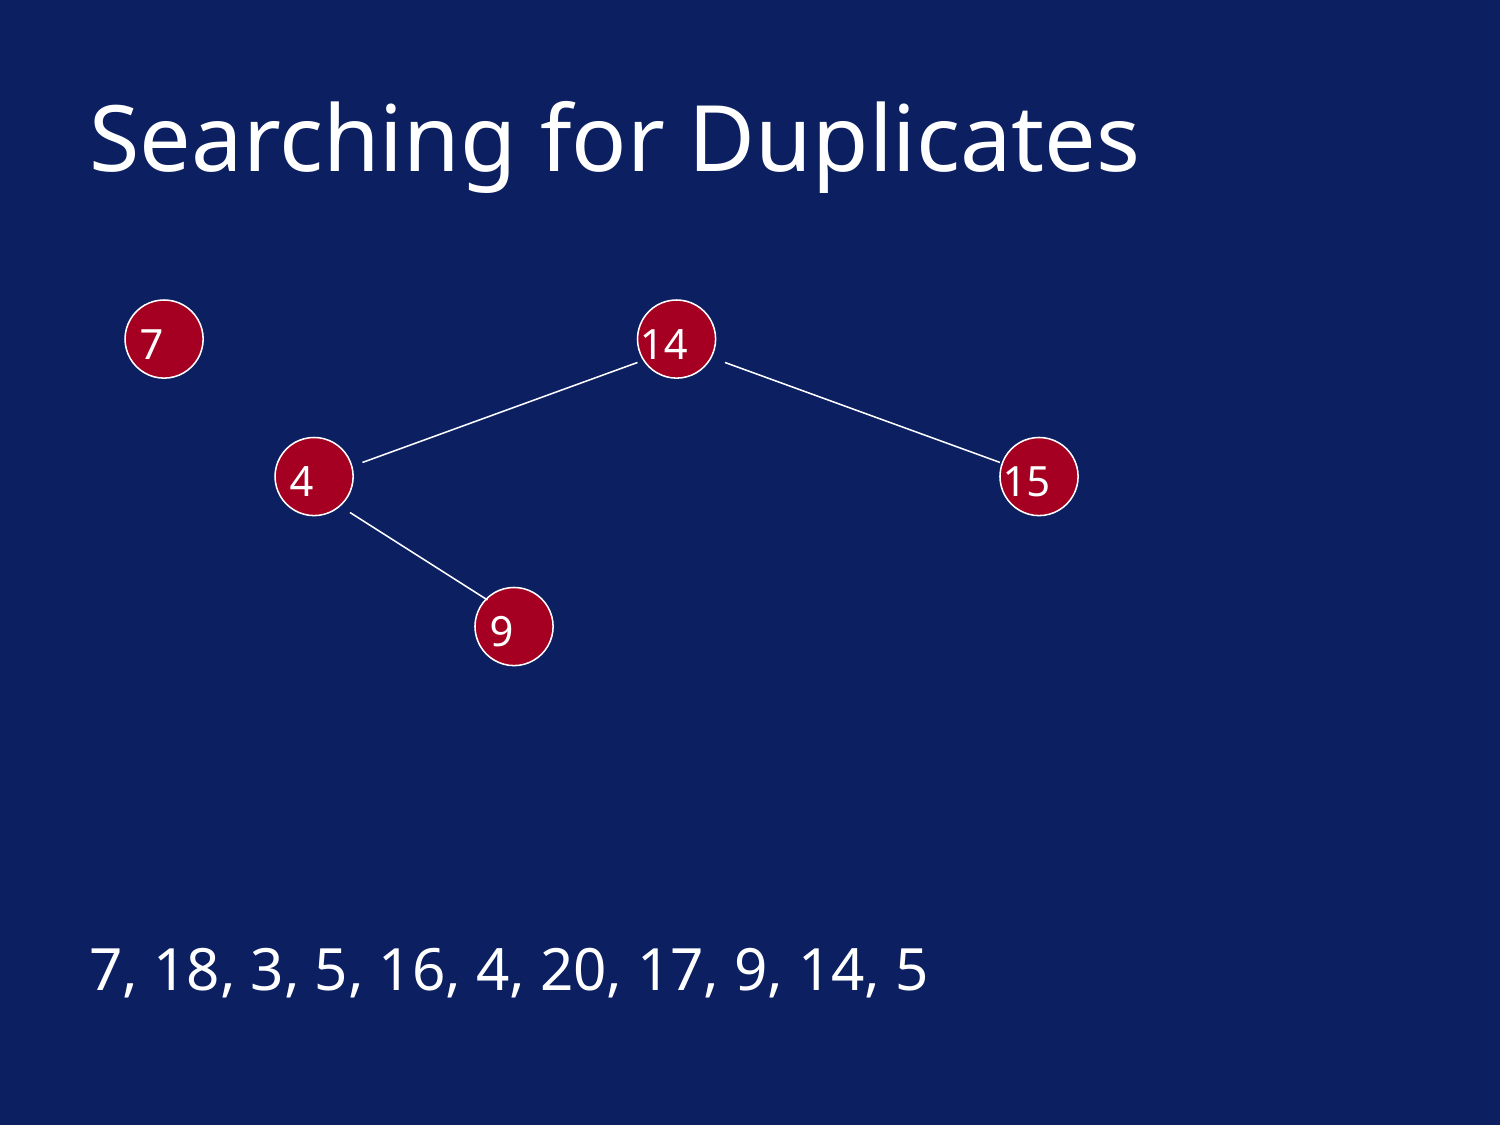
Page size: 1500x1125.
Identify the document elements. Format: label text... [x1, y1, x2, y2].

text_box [362, 362, 638, 463]
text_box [624, 299, 716, 389]
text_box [987, 437, 1079, 526]
title Searching for Duplicates [74, 59, 1425, 210]
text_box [349, 512, 488, 601]
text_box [724, 362, 1001, 463]
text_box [262, 437, 354, 526]
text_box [112, 299, 204, 389]
list 7, 18, 3, 5, 16, 4, 20, 17, 9, 14, 5 [74, 924, 1425, 1038]
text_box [462, 587, 554, 676]
